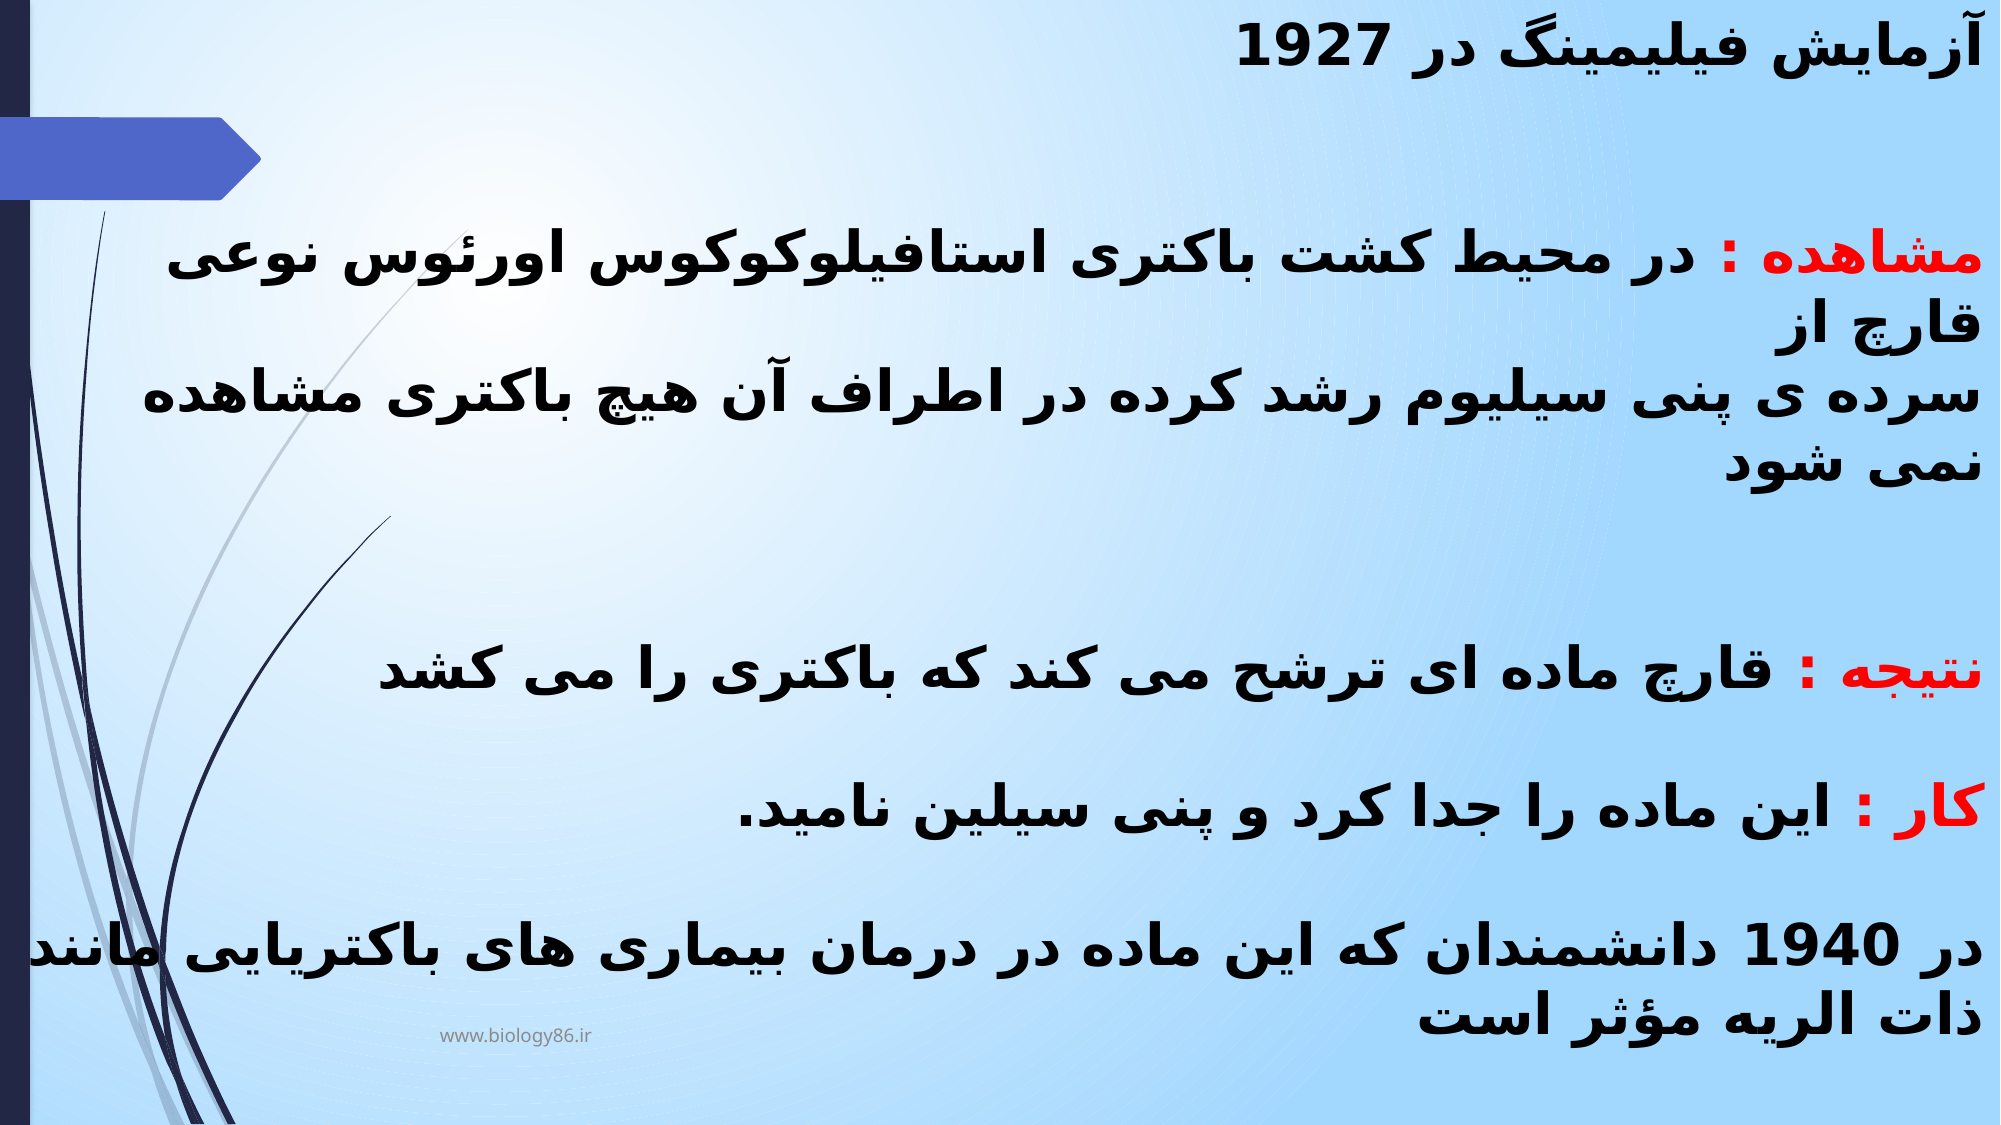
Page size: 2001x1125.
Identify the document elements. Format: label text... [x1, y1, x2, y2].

footer www.biology86.ir [424, 1006, 1675, 1067]
title آزمایش فیلیمینگ در 1927 مشاهده : در محیط کشت باکتری استافیلوکوکوس اورئوس نوعی قارچ از سرده ی پنی سیلیوم رشد کرده در اطراف آن هیچ باکتری مشاهده نمی شود نتیجه : قارچ ماده ای ترشح می کند که باکتری را می کشد کار : این ماده را جدا کرد و پنی سیلین نامید. در 1940 دانشمندان که این ماده در درمان بیماری های باکتریایی مانند ذات الریه مؤثر است [0, 0, 2000, 1125]
